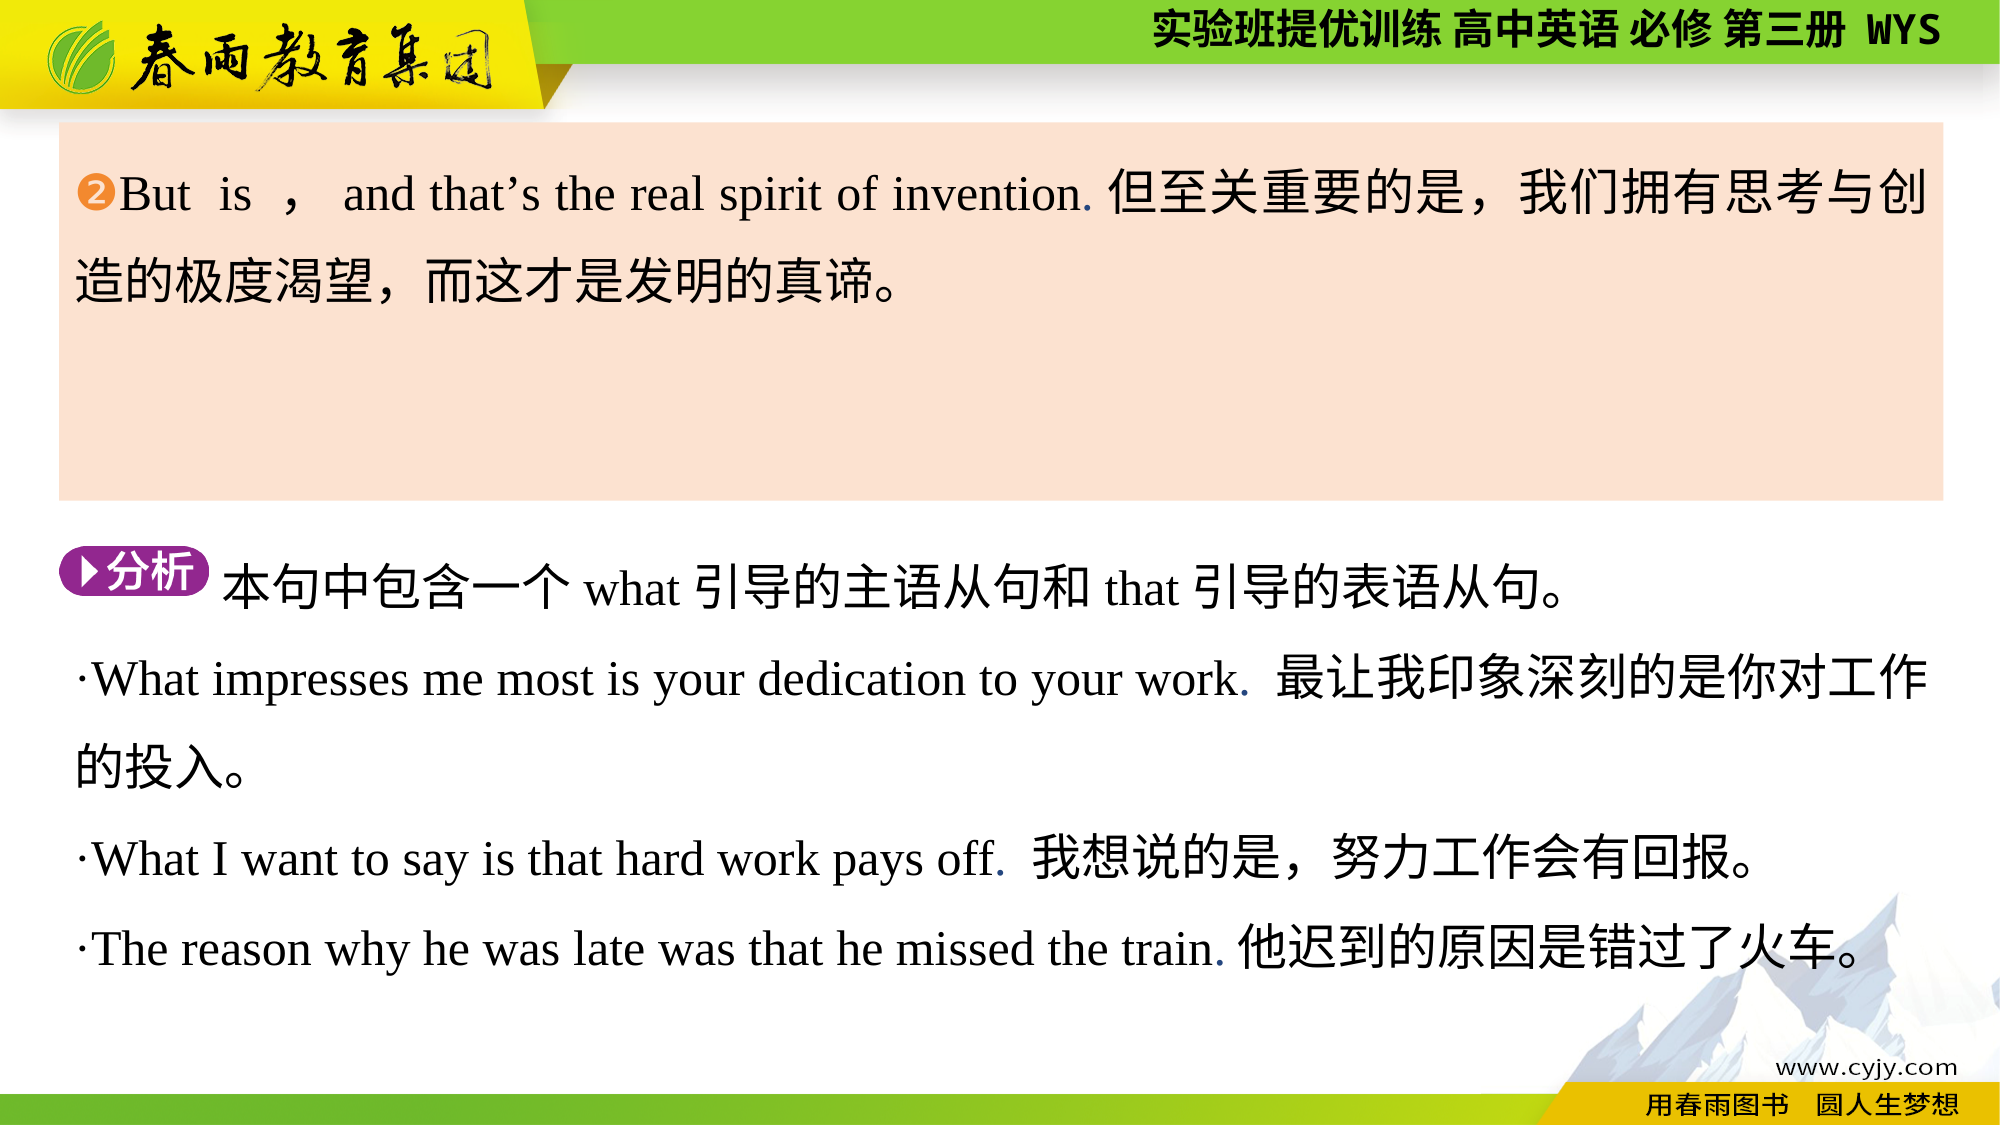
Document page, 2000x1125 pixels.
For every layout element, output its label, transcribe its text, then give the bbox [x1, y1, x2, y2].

text_box 本句中包含一个what引导的主语从句和that引导的表语从句。 ·What impresses me most is your dedication to your work. 最让我印象深刻的是你对工作的投入。 ·What I want to say is that hard work pays off. 我想说的是，努力工作会有回报。 ·The reason why he was late was that he missed the train.他迟到的原因是错过了火车。 [59, 518, 1944, 984]
picture [0, 0, 2000, 1125]
